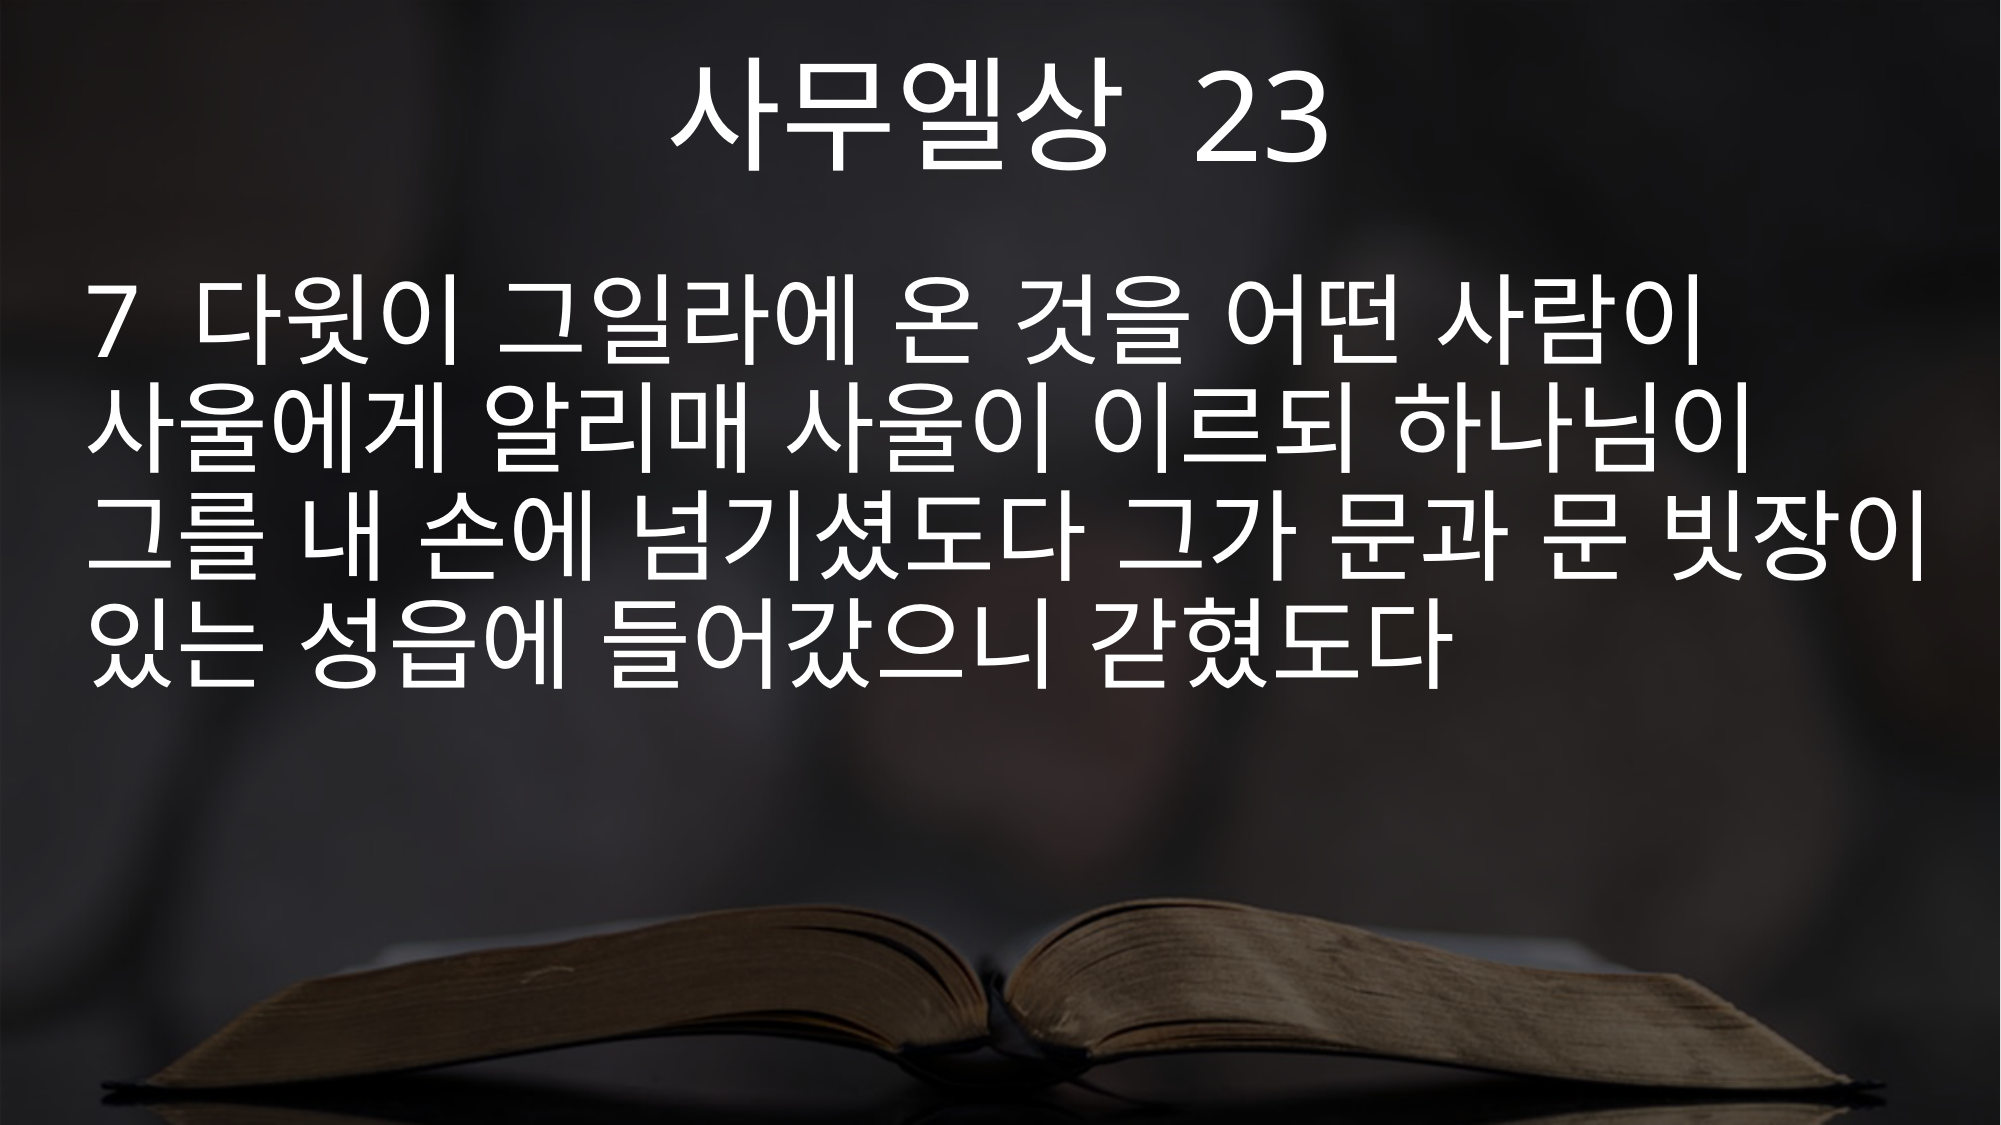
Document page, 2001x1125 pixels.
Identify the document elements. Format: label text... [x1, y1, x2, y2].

list 7 다윗이 그일라에 온 것을 어떤 사람이 사울에게 알리매 사울이 이르되 하나님이 그를 내 손에 넘기셨도다 그가 문과 문 빗장이 있는 성읍에 들어갔으니 갇혔도다 [69, 263, 1953, 423]
footer 사무엘상 23 [0, 32, 2000, 192]
picture [0, 0, 2001, 1125]
